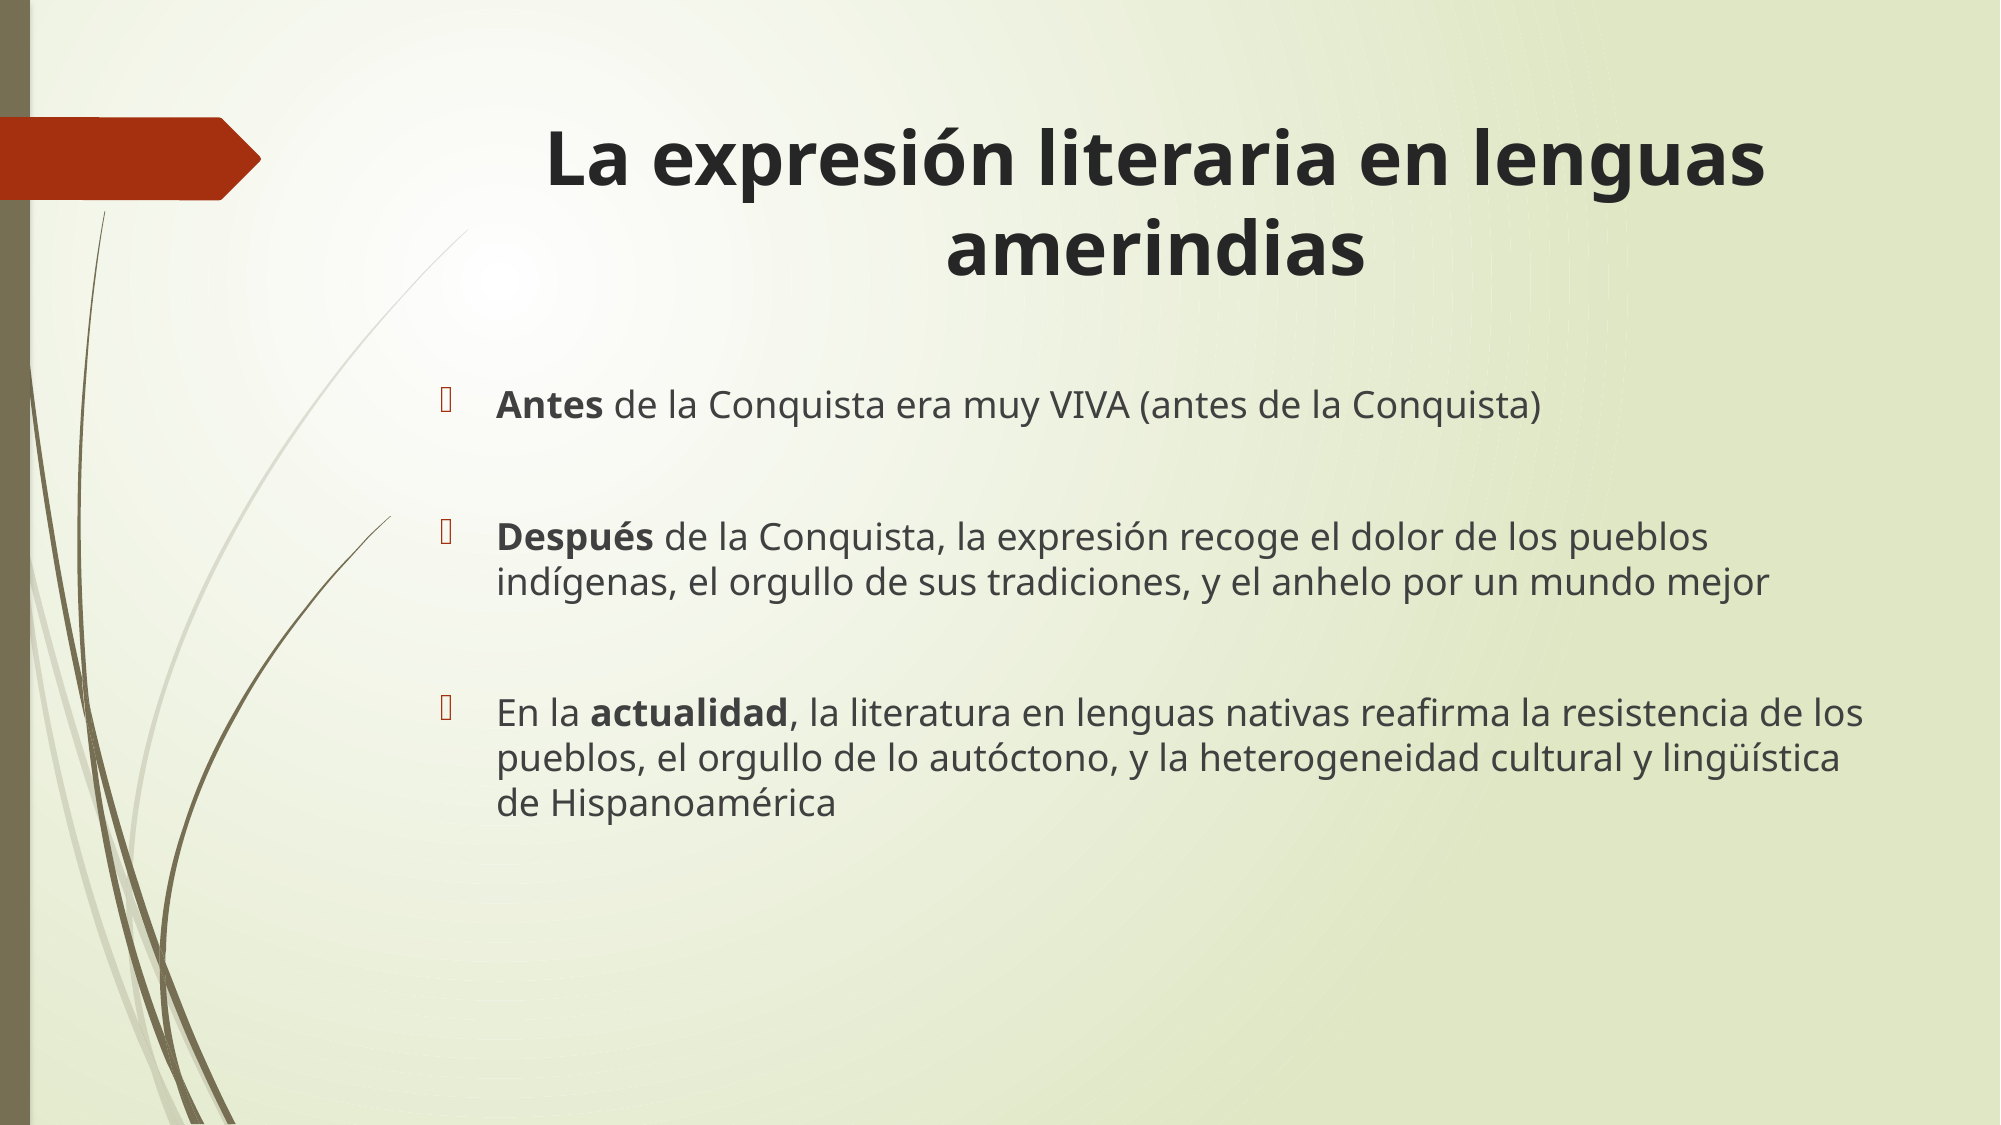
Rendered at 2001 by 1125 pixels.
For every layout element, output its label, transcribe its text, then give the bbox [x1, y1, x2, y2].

title La expresión literaria en lenguas amerindias [425, 102, 1888, 313]
list Antes de la Conquista era muy VIVA (antes de la Conquista) Después de la Conquista, la expresión recoge el dolor de los pueblos indígenas, el orgullo de sus tradiciones, y el anhelo por un mundo mejor En la actualidad, la literatura en lenguas nativas reafirma la resistencia de los pueblos, el orgullo de lo autóctono, y la heterogeneidad cultural y lingüística de Hispanoamérica [424, 373, 1888, 970]
